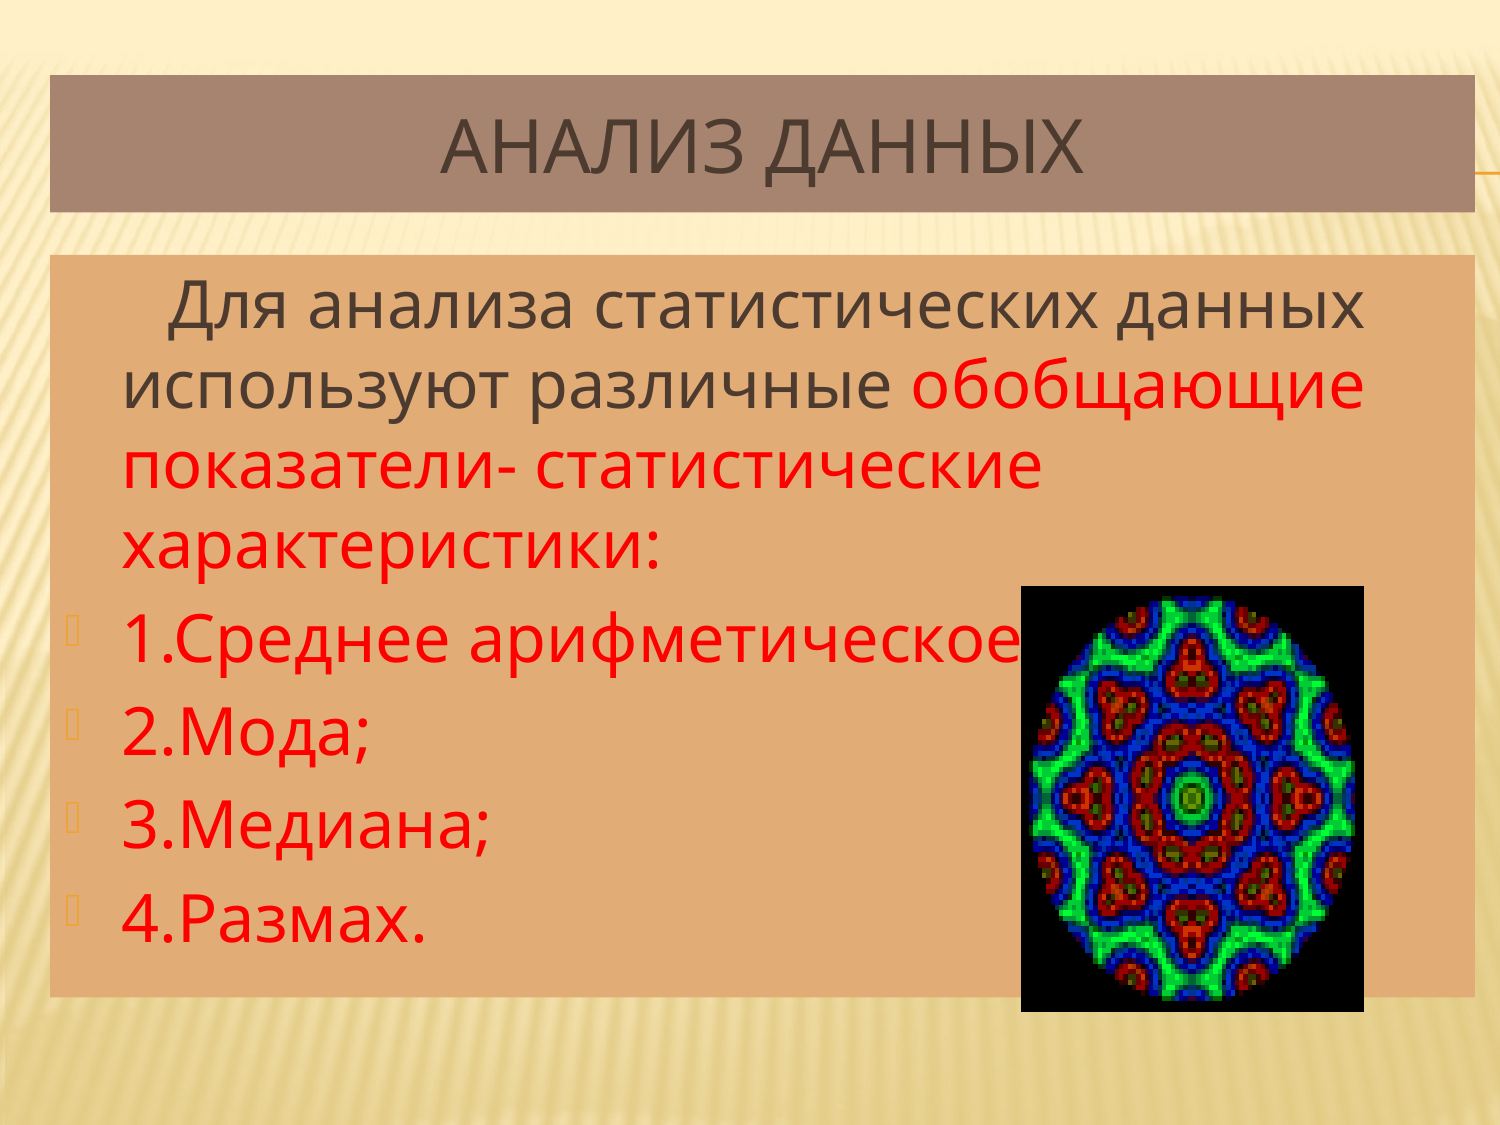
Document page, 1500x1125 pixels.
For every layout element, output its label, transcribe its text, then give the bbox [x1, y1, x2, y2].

title Анализ данных [50, 75, 1475, 213]
picture [1021, 585, 1364, 1012]
list Для анализа статистических данных используют различные обобщающие показатели- статистические характеристики: 1.Среднее арифметическое; 2.Мода; 3.Медиана; 4.Размах. [50, 254, 1475, 998]
